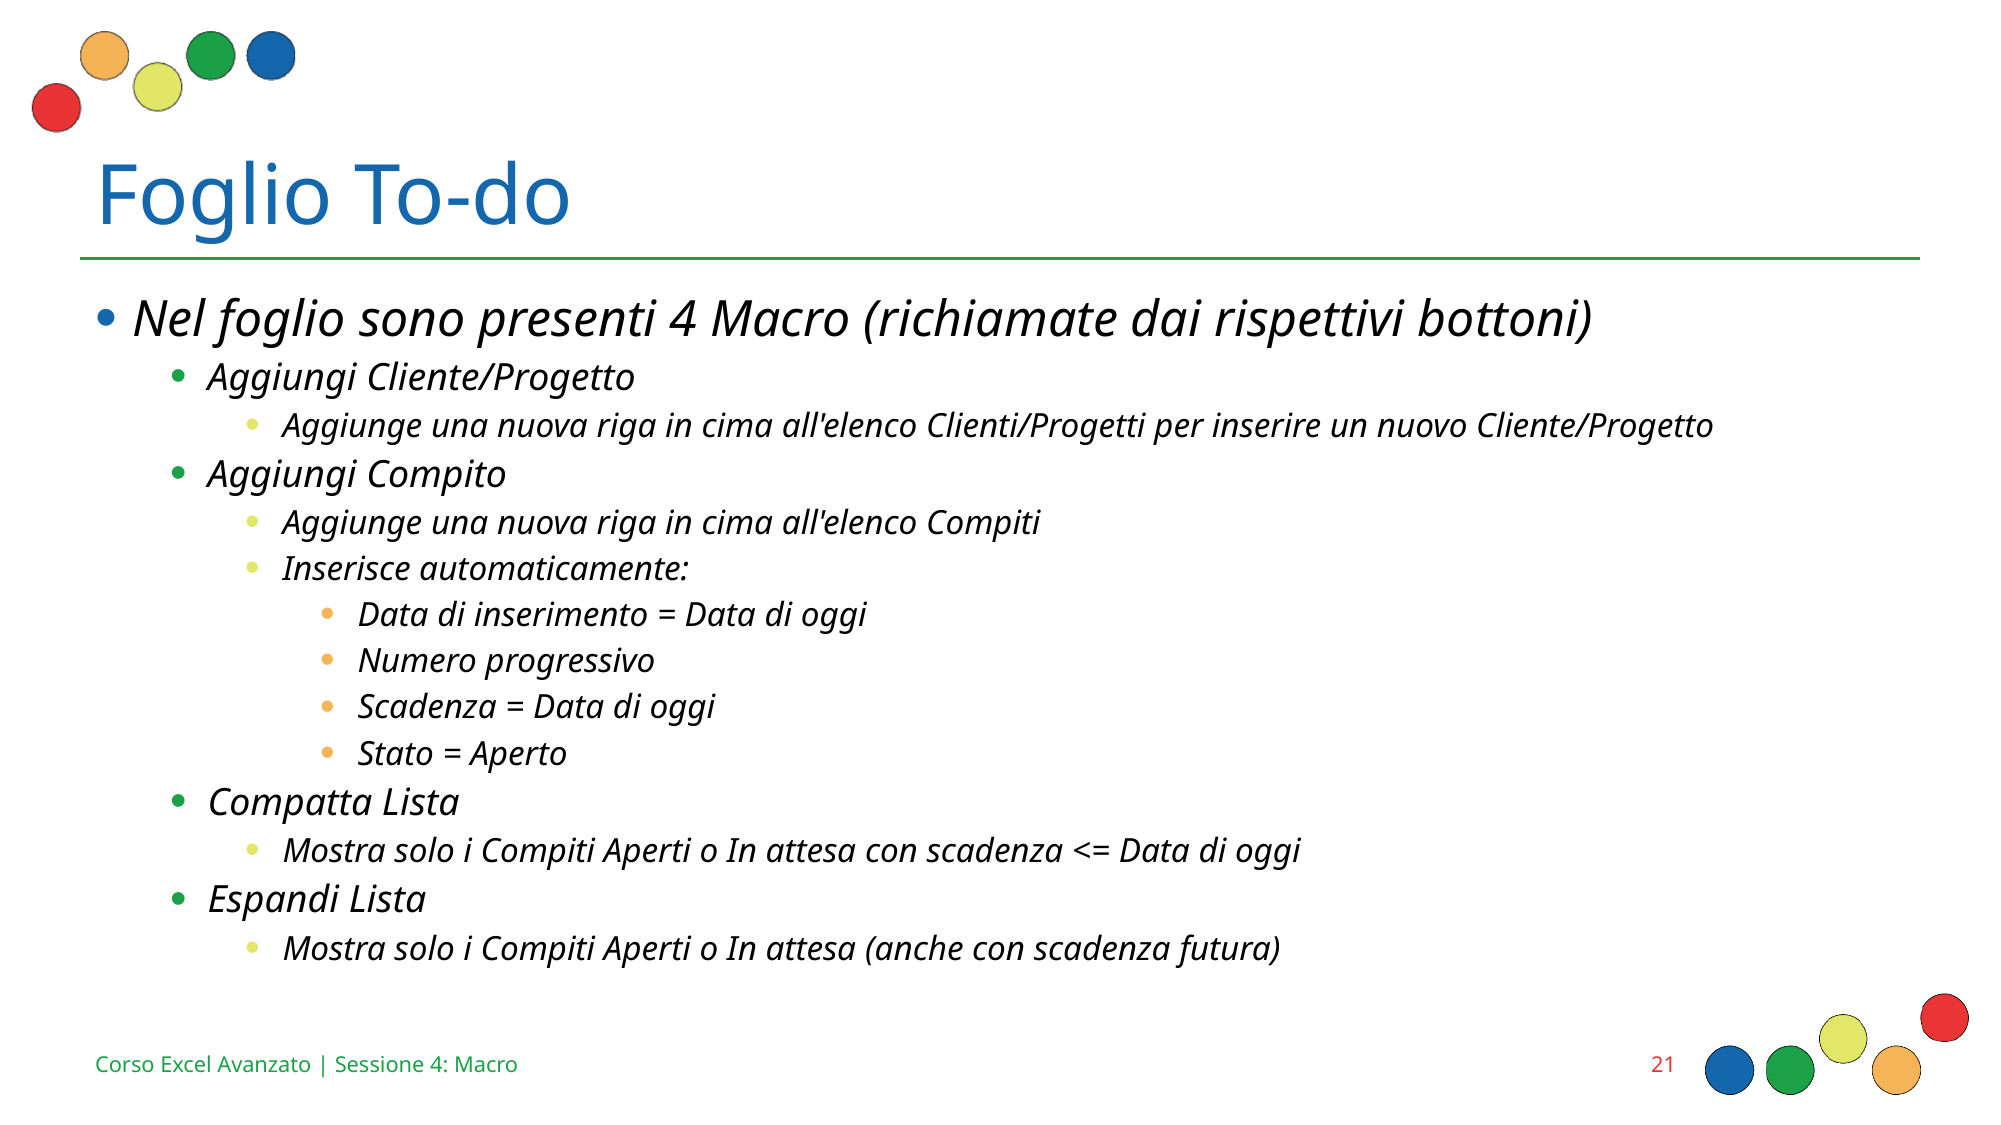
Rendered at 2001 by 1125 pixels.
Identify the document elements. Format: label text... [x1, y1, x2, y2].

footer Corso Excel Avanzato | Sessione 4: Macro [80, 1035, 1571, 1096]
picture [29, 30, 295, 135]
slide_number 21 [1583, 1035, 1692, 1096]
picture [1704, 990, 1971, 1096]
list Nel foglio sono presenti 4 Macro (richiamate dai rispettivi bottoni) Aggiungi Cliente/Progetto Aggiunge una nuova riga in cima all'elenco Clienti/Progetti per inserire un nuovo Cliente/Progetto Aggiungi Compito Aggiunge una nuova riga in cima all'elenco Compiti Inserisce automaticamente: Data di inserimento = Data di oggi Numero progressivo Scadenza = Data di oggi Stato = Aperto Compatta Lista Mostra solo i Compiti Aperti o In attesa con scadenza <= Data di oggi Espandi Lista Mostra solo i Compiti Aperti o In attesa (anche con scadenza futura) [80, 278, 1920, 1011]
title Foglio To-do [80, 123, 1920, 259]
